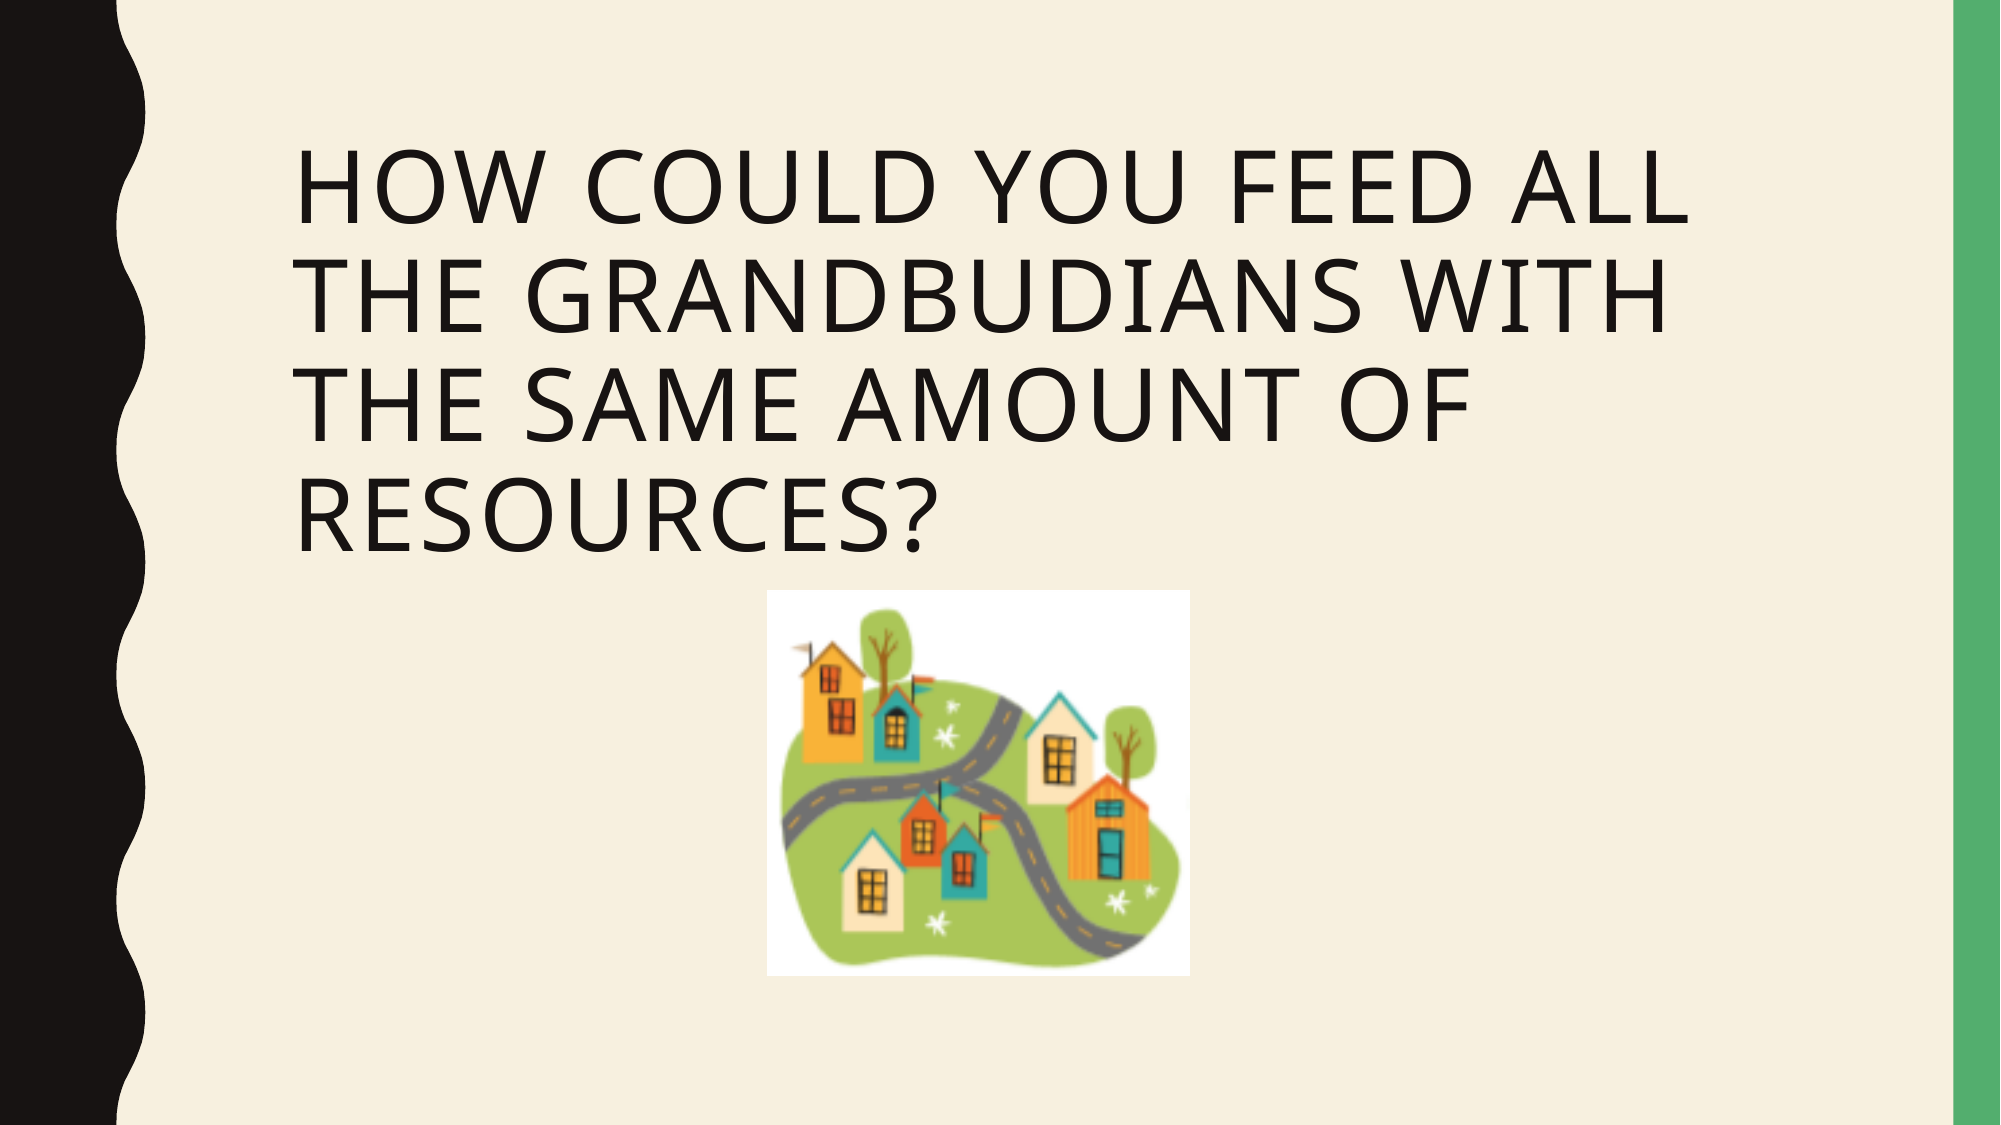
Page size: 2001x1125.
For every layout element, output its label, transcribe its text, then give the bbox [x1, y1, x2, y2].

title How could you feed all the Grandbudians with the same amount of resources? [277, 128, 1817, 591]
picture [767, 590, 1190, 976]
